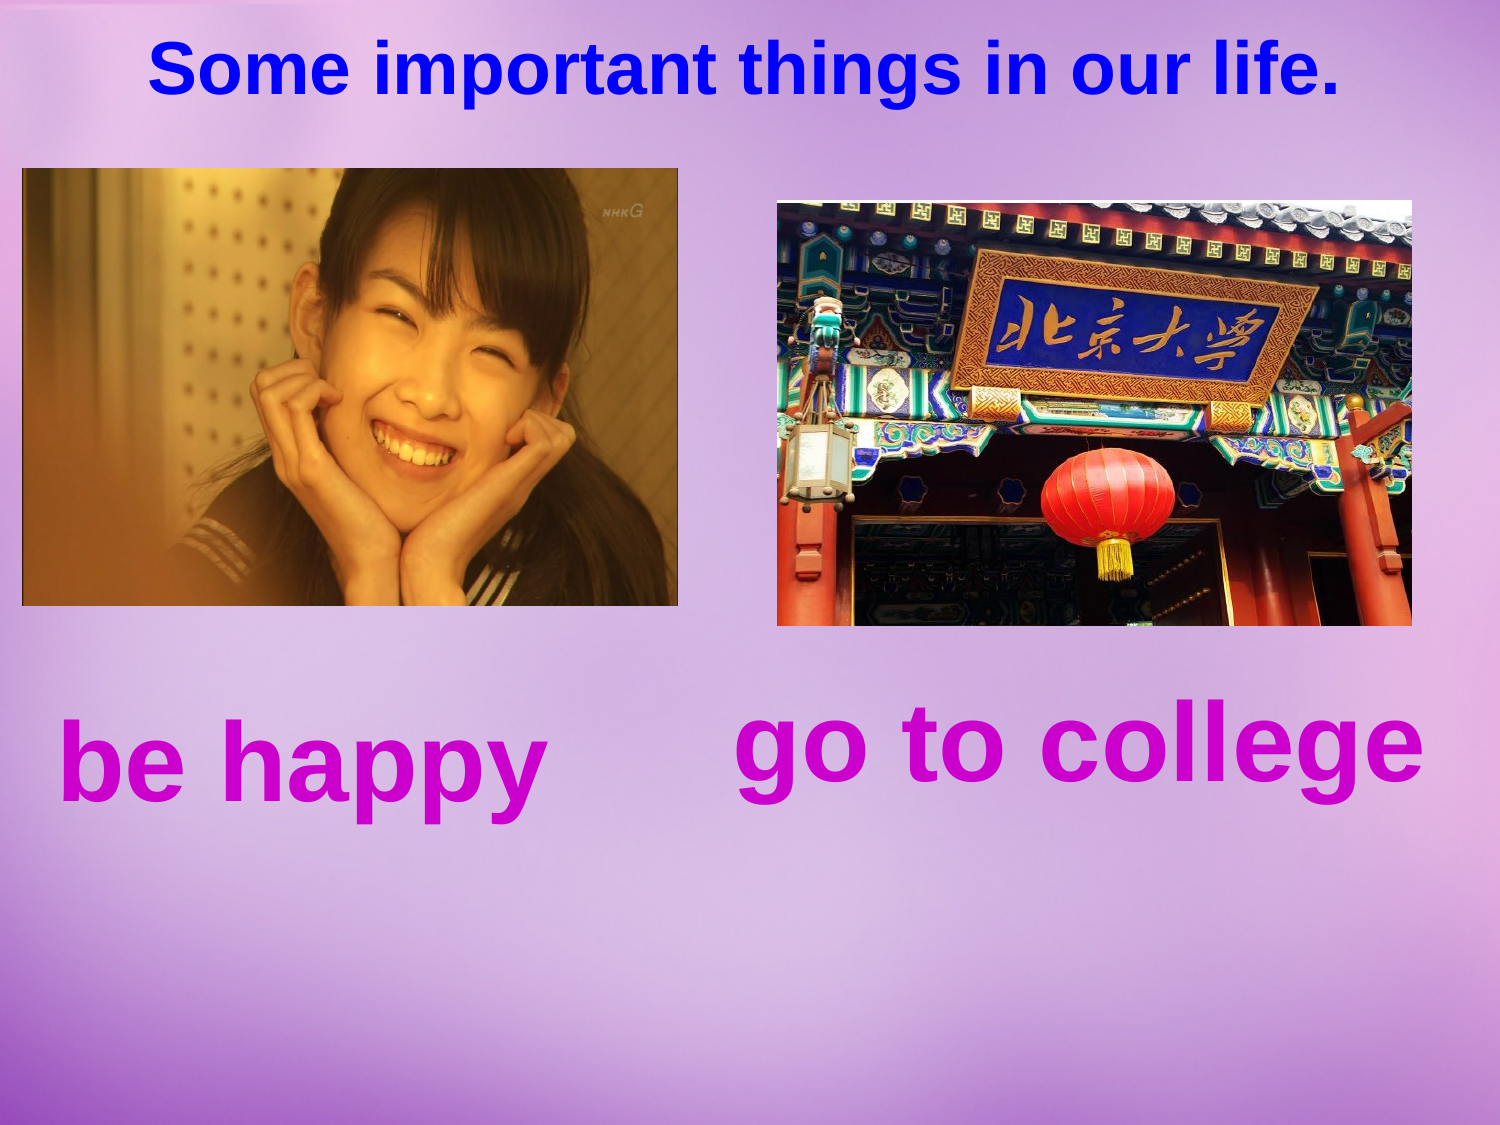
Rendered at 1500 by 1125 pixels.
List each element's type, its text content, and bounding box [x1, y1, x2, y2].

text_box go to college [718, 661, 1442, 812]
text_box be happy [41, 681, 565, 832]
picture [0, 0, 1500, 1125]
text_box Some important things in our life. [132, 11, 1386, 117]
